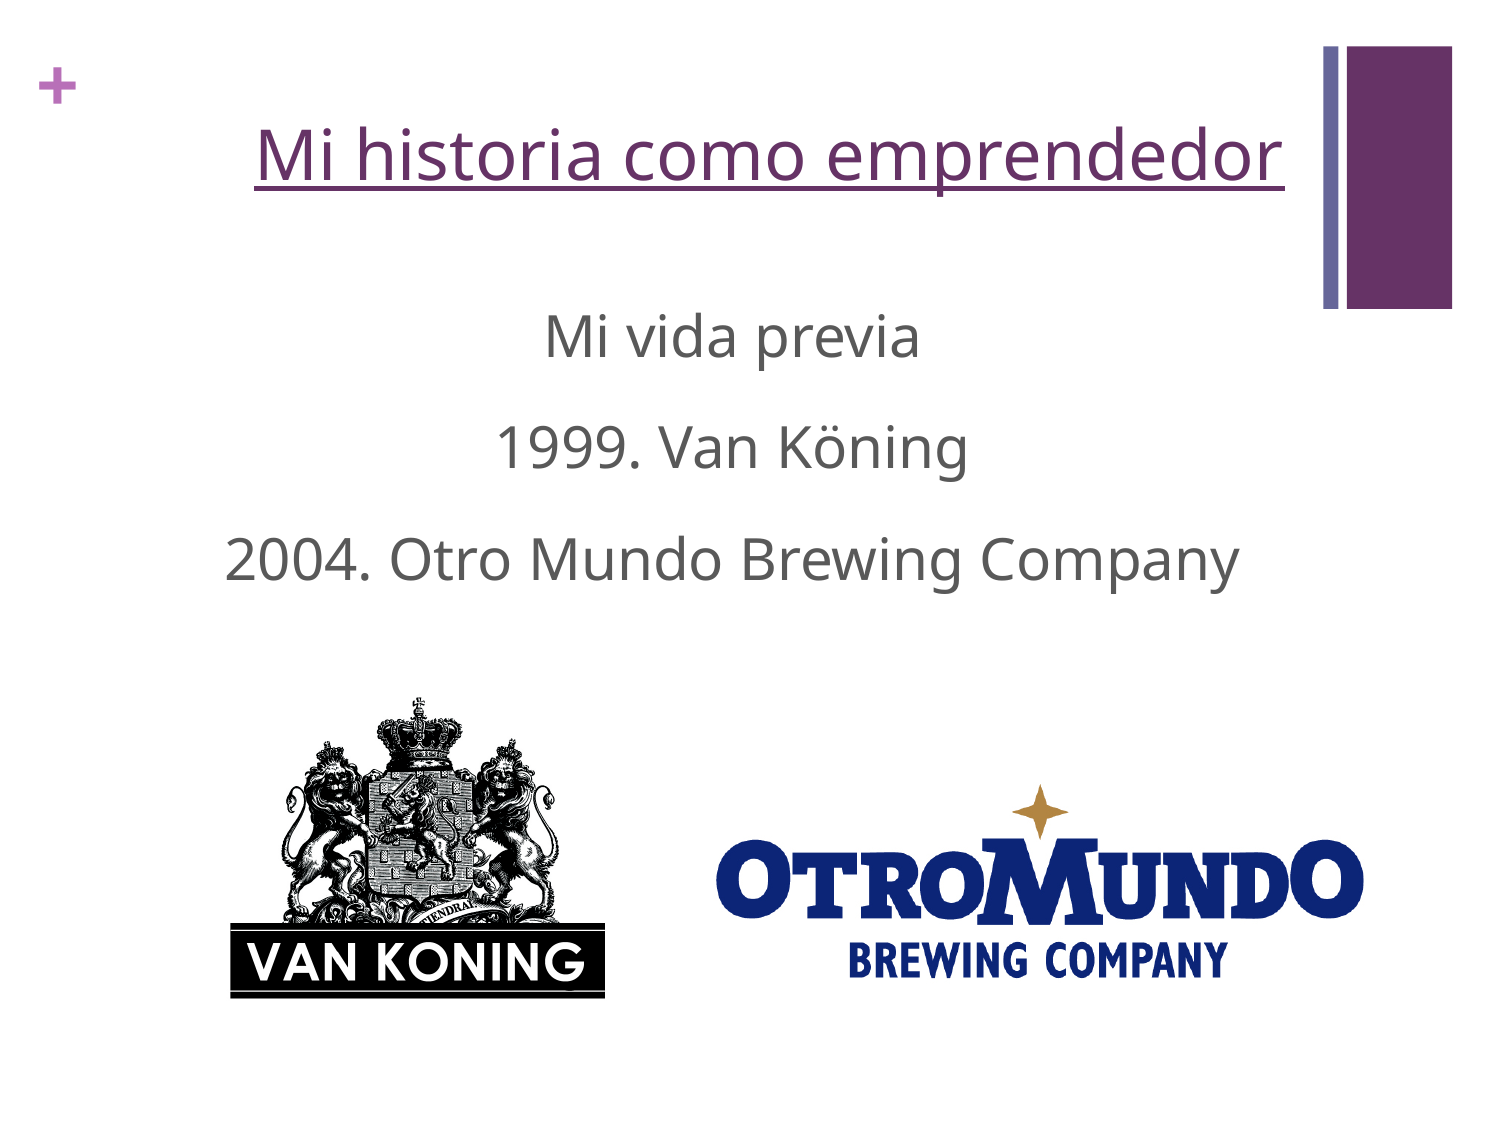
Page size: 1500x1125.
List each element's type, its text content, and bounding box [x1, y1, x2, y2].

picture [713, 775, 1366, 985]
list Mi vida previa 1999. Van Köning 2004. Otro Mundo Brewing Company [57, 291, 1408, 622]
title Mi historia como emprendedor [239, 102, 1302, 291]
picture [182, 671, 647, 1056]
